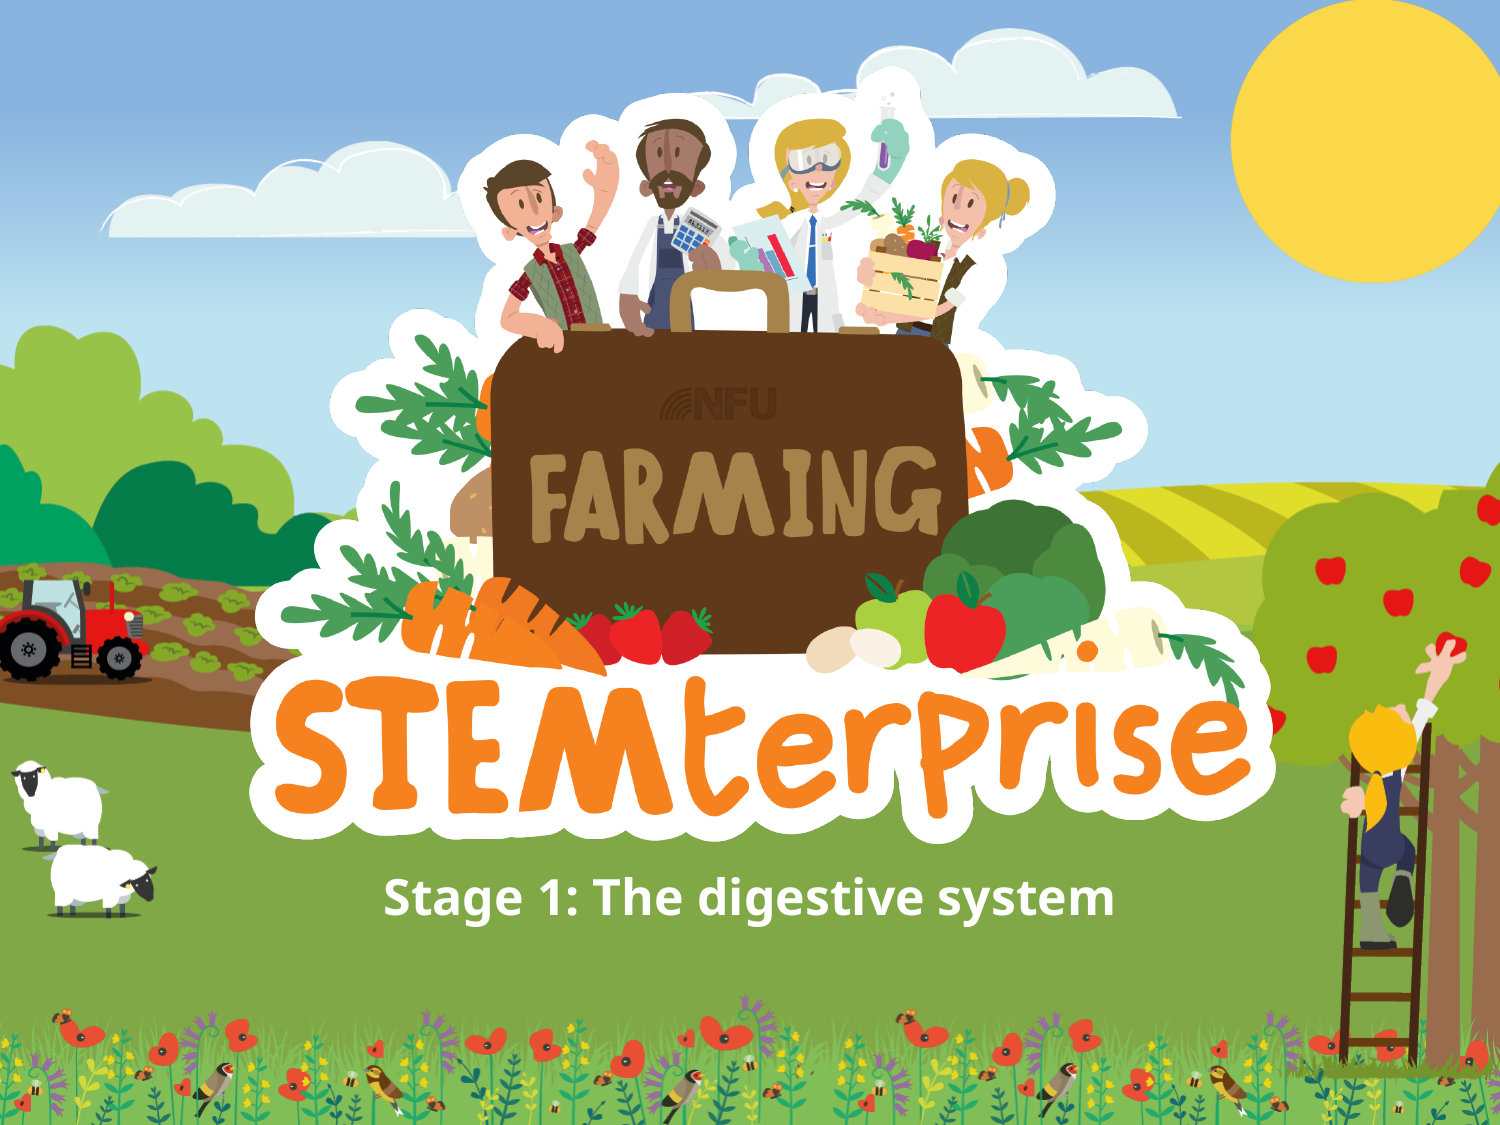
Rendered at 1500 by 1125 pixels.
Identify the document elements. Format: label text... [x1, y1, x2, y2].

picture [0, 0, 1500, 857]
subtitle Stage 1: The digestive system [0, 857, 1500, 1125]
